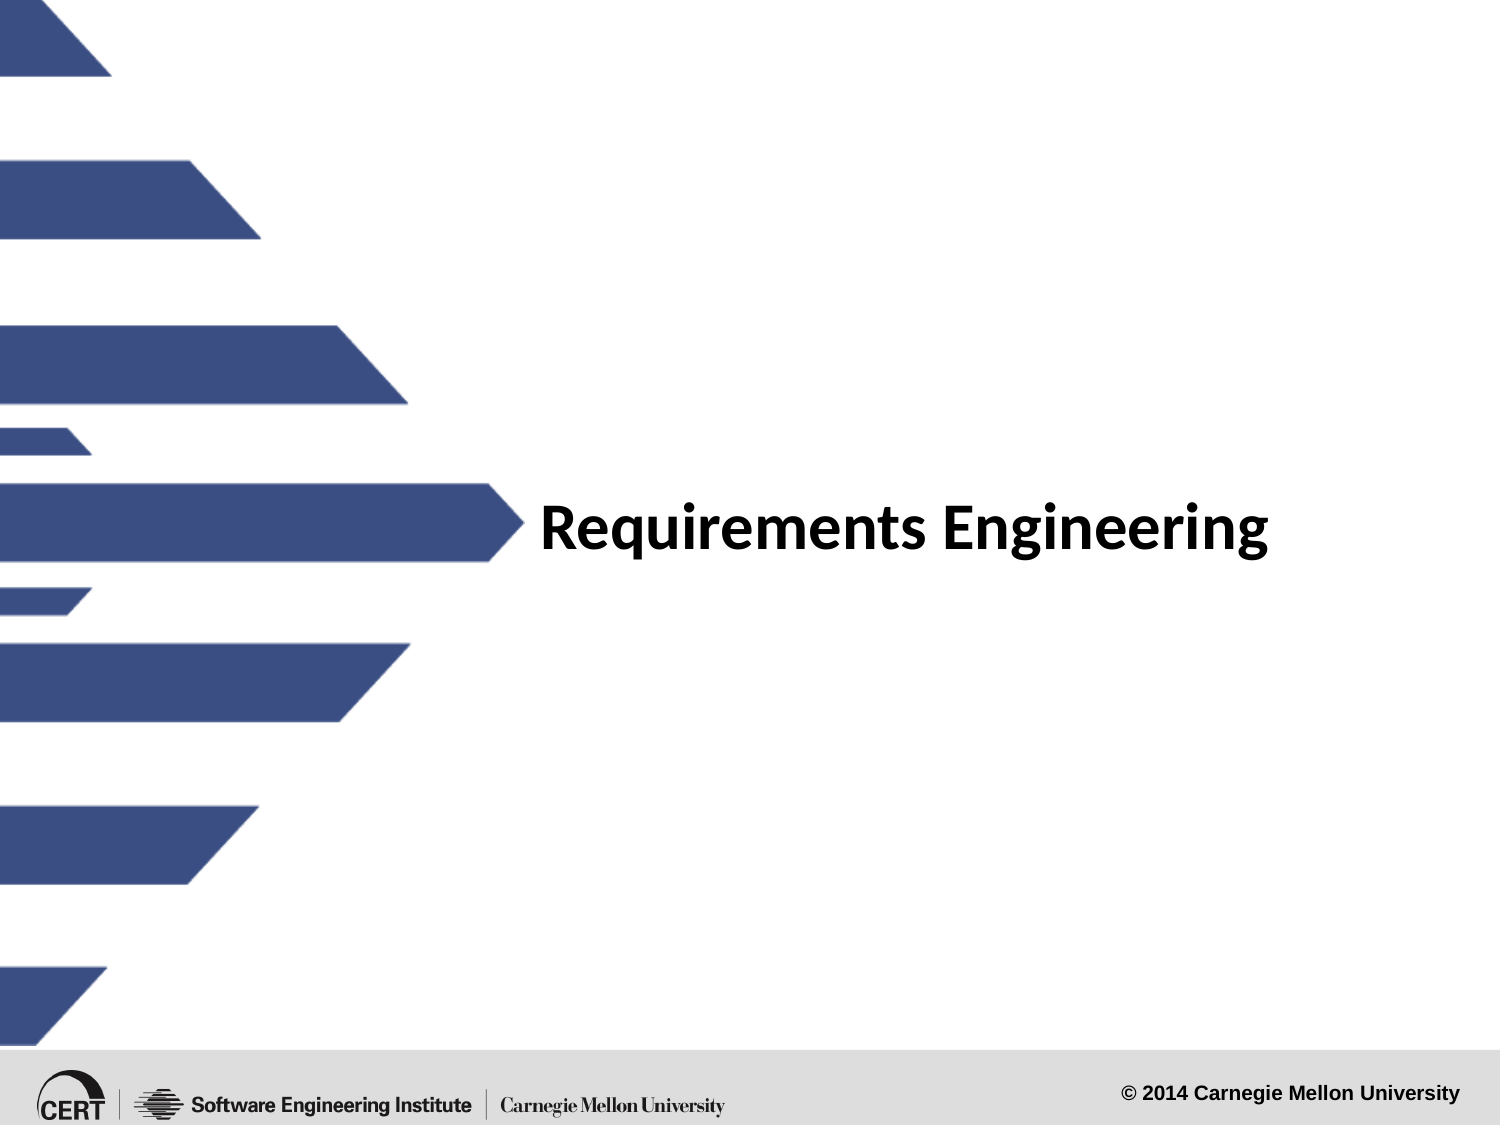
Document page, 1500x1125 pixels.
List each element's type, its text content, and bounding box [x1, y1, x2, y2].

title Requirements Engineering [524, 474, 1426, 688]
picture [37, 1069, 725, 1122]
picture [0, 0, 525, 1046]
